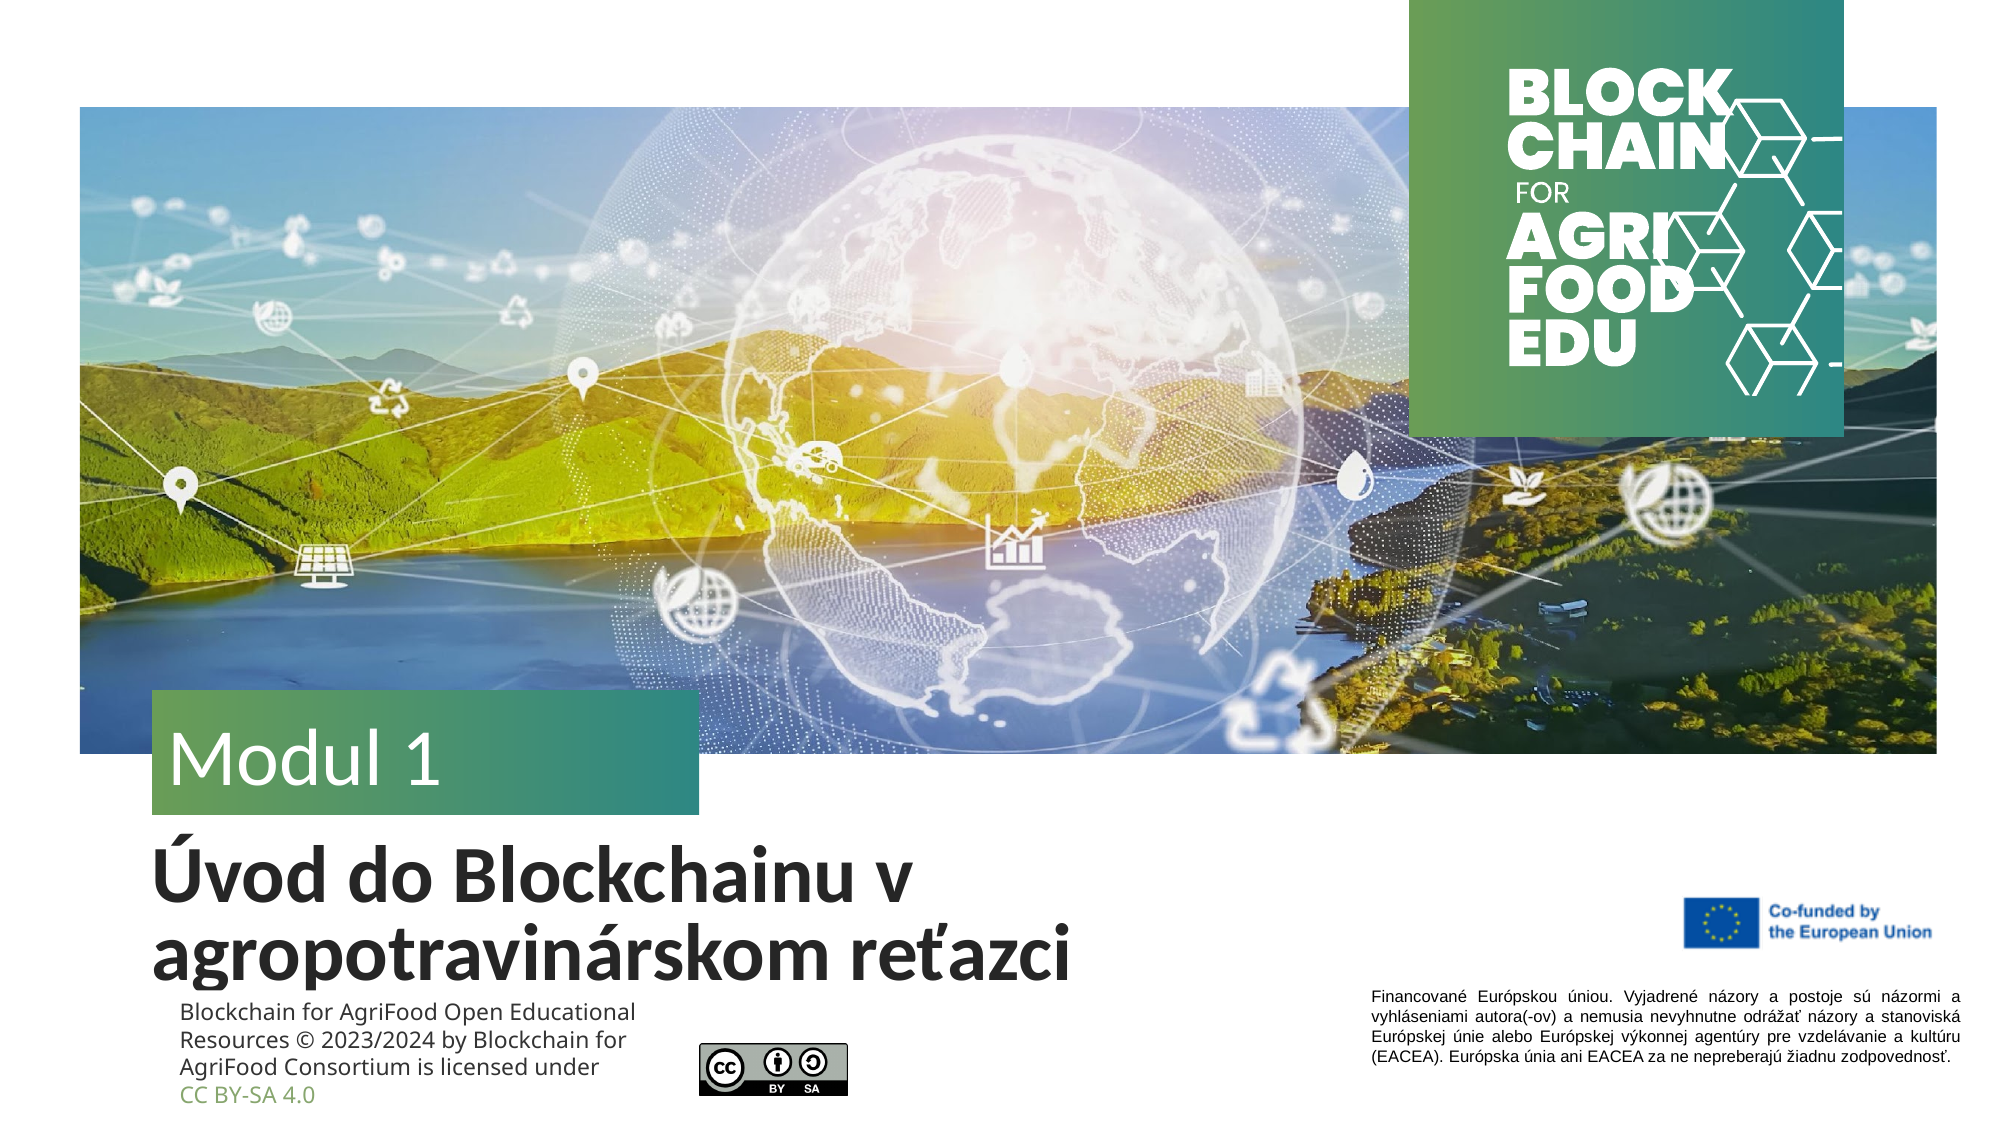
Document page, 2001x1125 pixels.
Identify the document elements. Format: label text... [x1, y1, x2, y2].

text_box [1505, 67, 1843, 397]
text_box Blockchain for AgriFood Open Educational Resources © 2023/2024 by Blockchain for AgriFood Consortium is licensed under CC BY-SA 4.0 [164, 990, 687, 1119]
picture [698, 1043, 848, 1096]
text_box Financované Európskou úniou. Vyjadrené názory a postoje sú názormi a vyhláseniami autora(-ov) a nemusia nevyhnutne odrážať názory a stanoviská Európskej únie alebo Európskej výkonnej agentúry pre vzdelávanie a kultúru (EACEA). Európska únia ani EACEA za ne nepreberajú žiadnu zodpovednosť. [1356, 978, 1977, 1073]
list Úvod do Blockchainu v agropotravinárskom reťazci [136, 832, 1552, 1004]
text_box [1408, 0, 1844, 106]
picture [1681, 895, 1951, 952]
picture [79, 107, 1937, 754]
list Modul 1 [152, 765, 700, 815]
